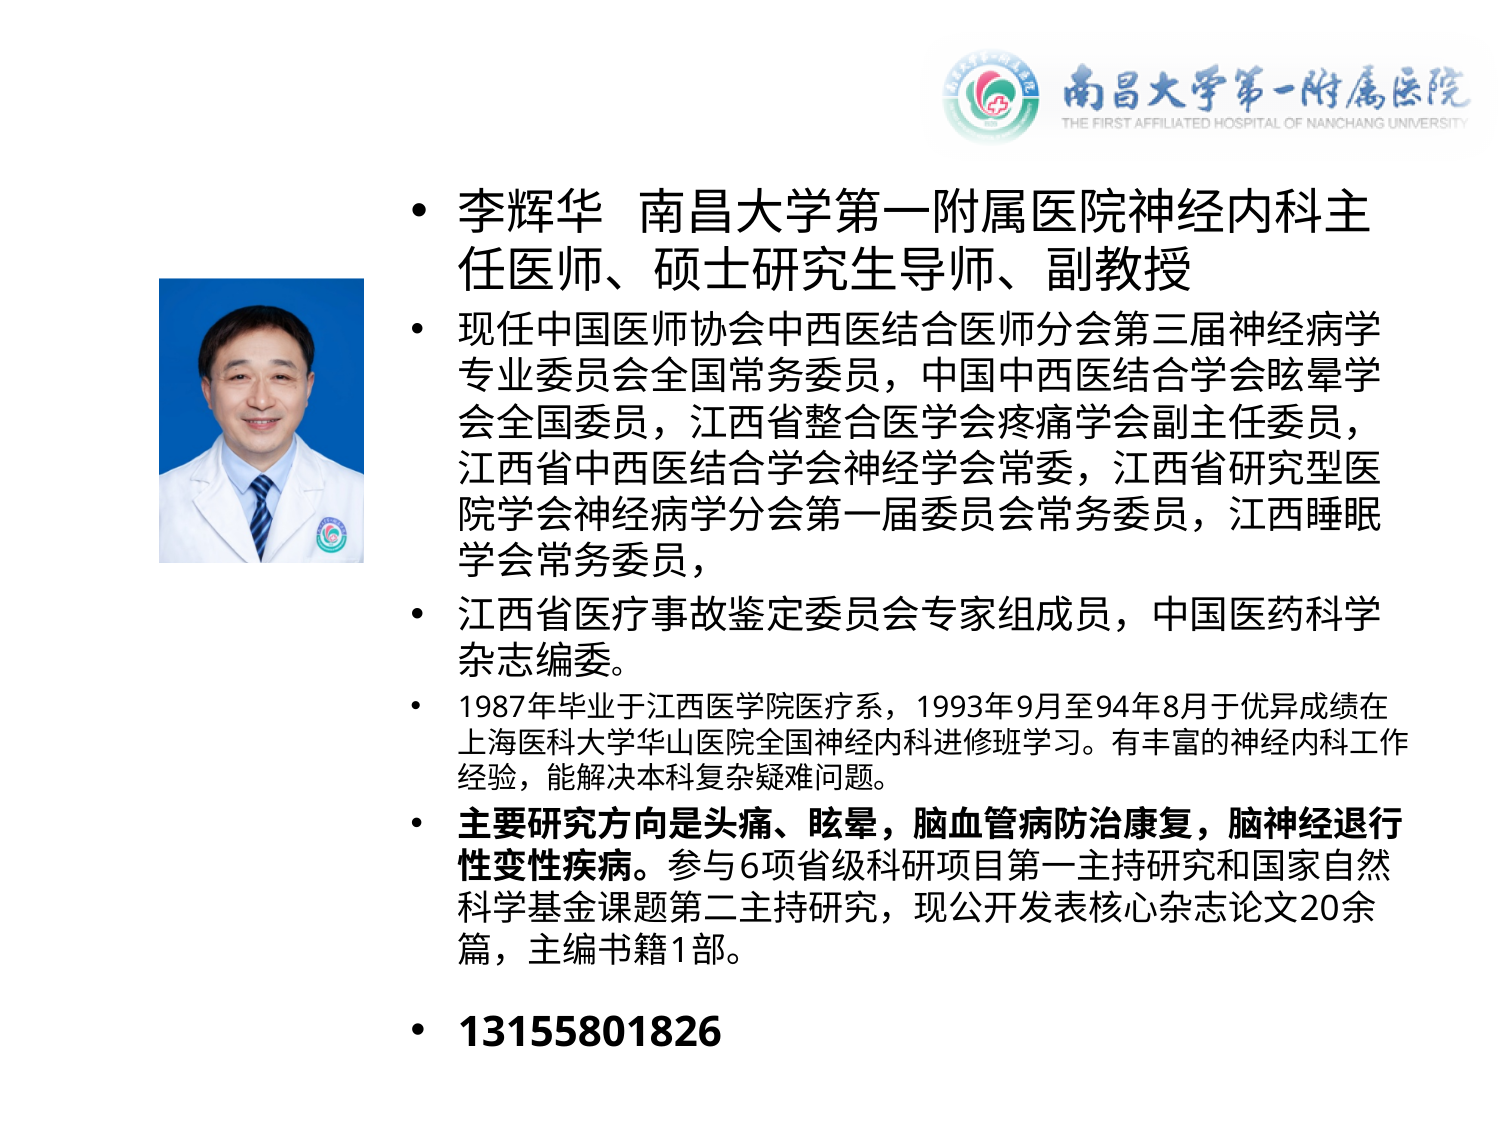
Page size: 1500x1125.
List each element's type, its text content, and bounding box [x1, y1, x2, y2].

list 李辉华 南昌大学第一附属医院神经内科主任医师、硕士研究生导师、副教授 现任中国医师协会中西医结合医师分会第三届神经病学专业委员会全国常务委员，中国中西医结合学会眩晕学会全国委员，江西省整合医学会疼痛学会副主任委员，江西省中西医结合学会神经学会常委，江西省研究型医院学会神经病学分会第一届委员会常务委员，江西睡眠学会常务委员， 江西省医疗事故鉴定委员会专家组成员，中国医药科学杂志编委。 1987年毕业于江西医学院医疗系，1993年9月至94年8月于优异成绩在上海医科大学华山医院全国神经内科进修班学习。有丰富的神经内科工作经验，能解决本科复杂疑难问题。 主要研究方向是头痛、眩晕，脑血管病防治康复，脑神经退行性变性疾病。参与6项省级科研项目第一主持研究和国家自然科学基金课题第二主持研究，现公开发表核心杂志论文20余篇，主编书籍1部。 13155801826 [395, 172, 1425, 1118]
picture [916, 28, 1500, 166]
picture [159, 278, 364, 563]
